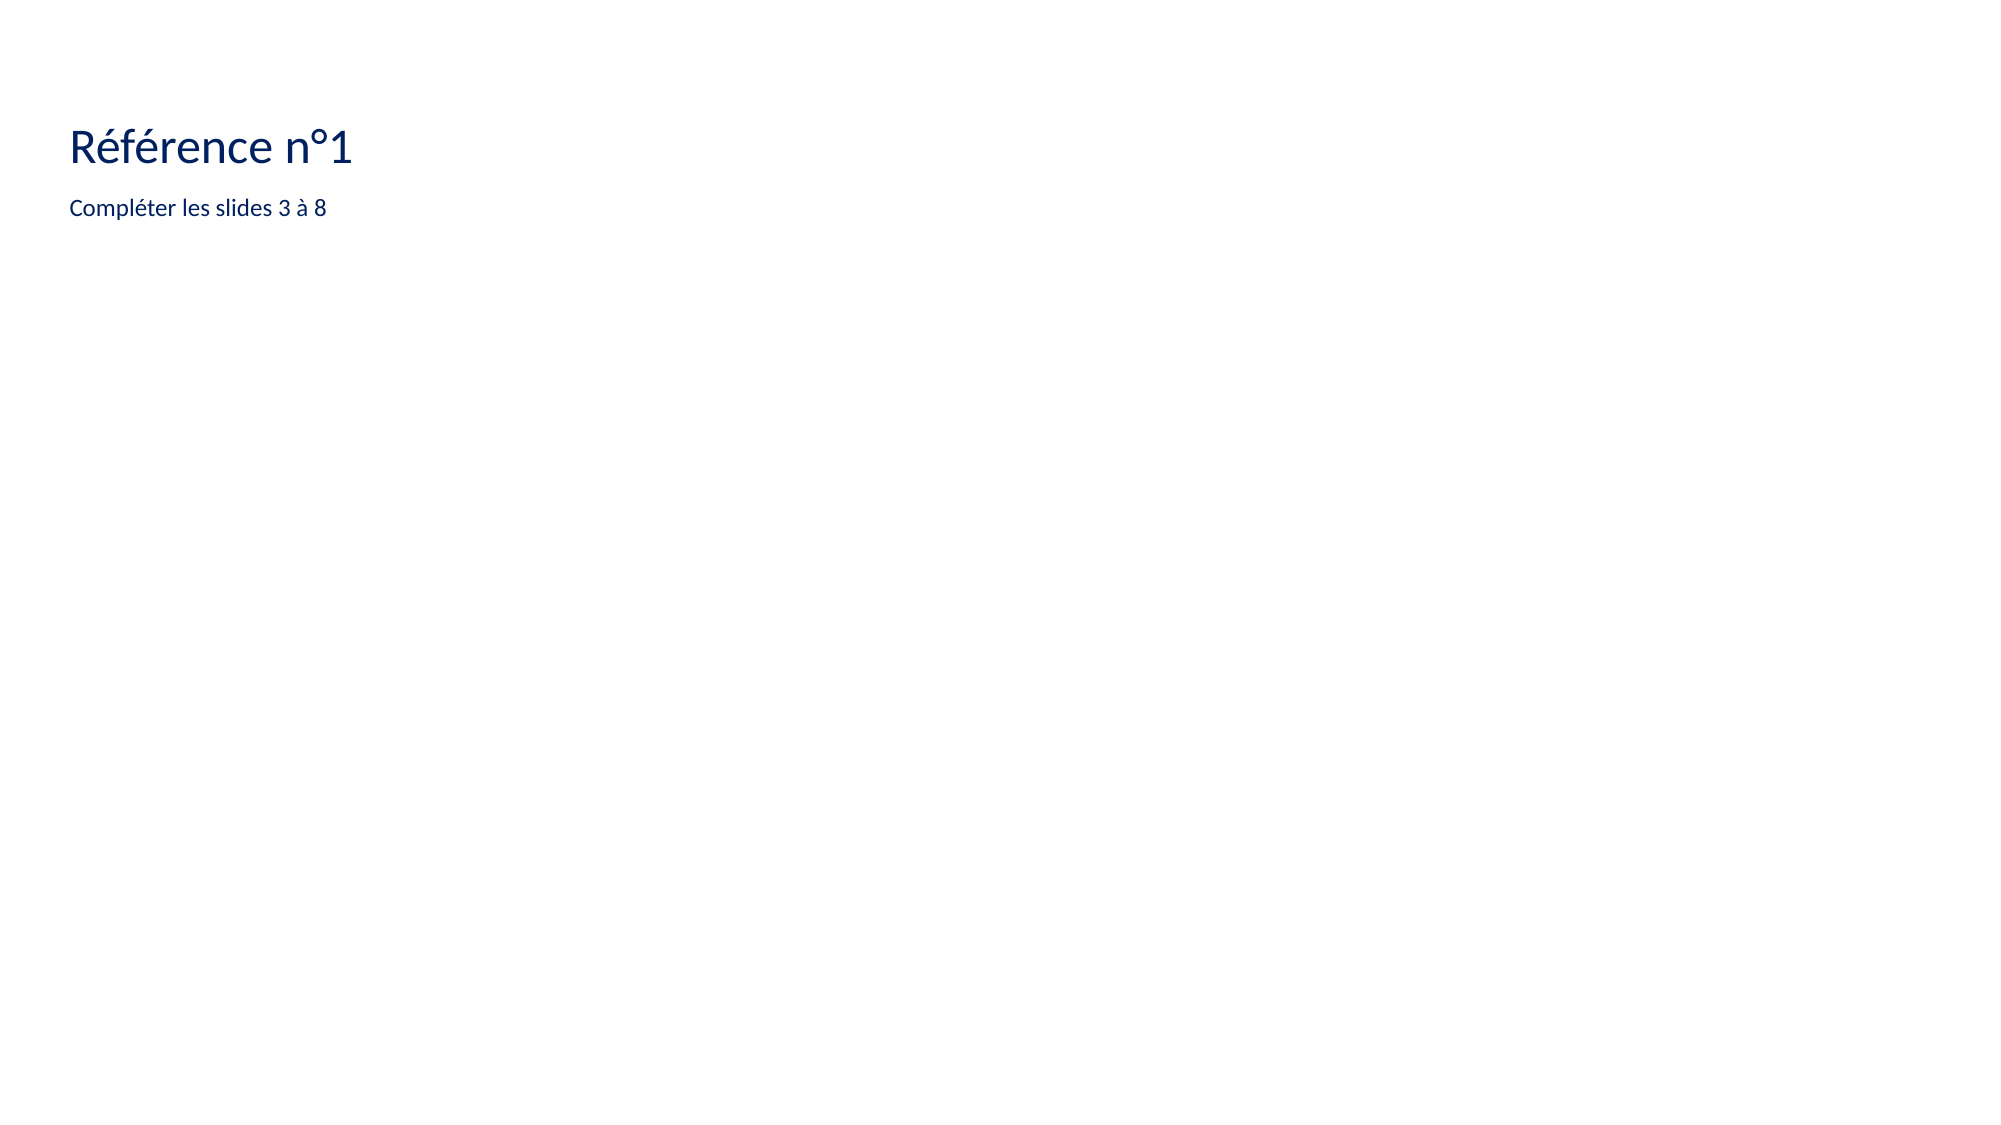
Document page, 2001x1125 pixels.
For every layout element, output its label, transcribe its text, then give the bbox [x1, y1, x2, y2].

subtitle Référence n°1 Compléter les slides 3 à 8 [54, 112, 1555, 385]
